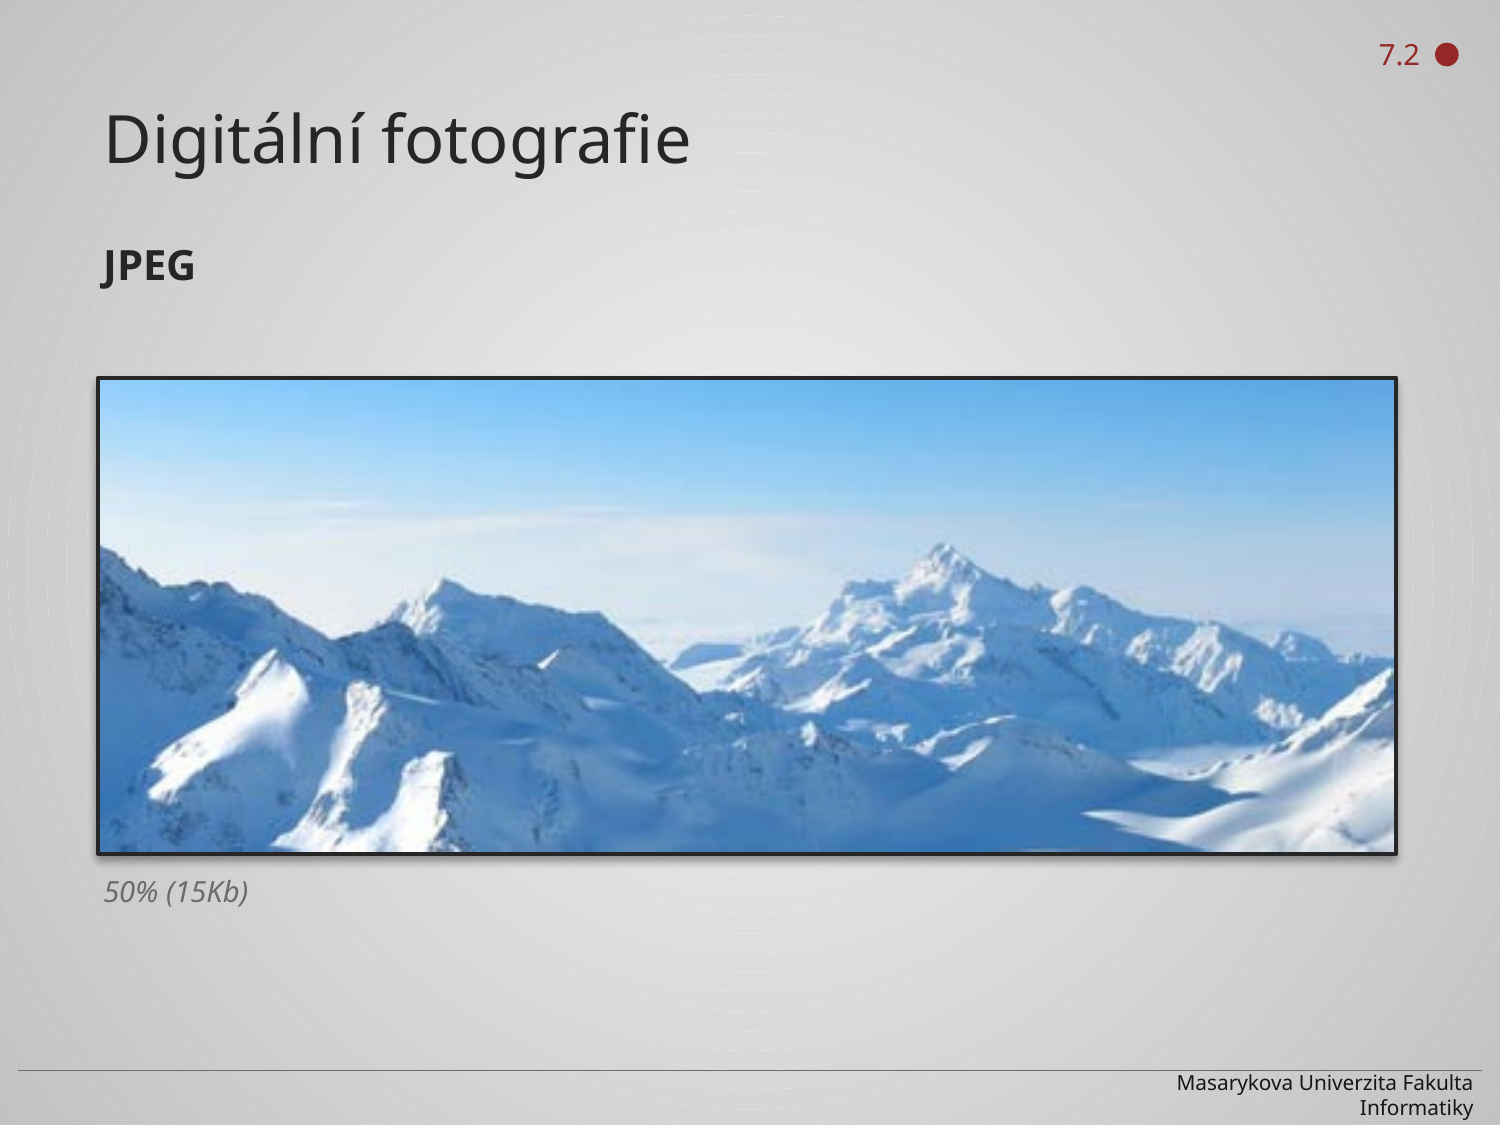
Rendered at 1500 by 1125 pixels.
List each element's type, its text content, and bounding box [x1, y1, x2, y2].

footer Masarykova Univerzita Fakulta Informatiky [1092, 1065, 1489, 1125]
picture [100, 379, 1395, 852]
text_box 50% (15Kb) [88, 866, 1436, 917]
text_box 7.2 [1364, 29, 1459, 79]
text_box JPEG [88, 231, 1436, 297]
text_box Digitální fotografie [88, 89, 1436, 231]
